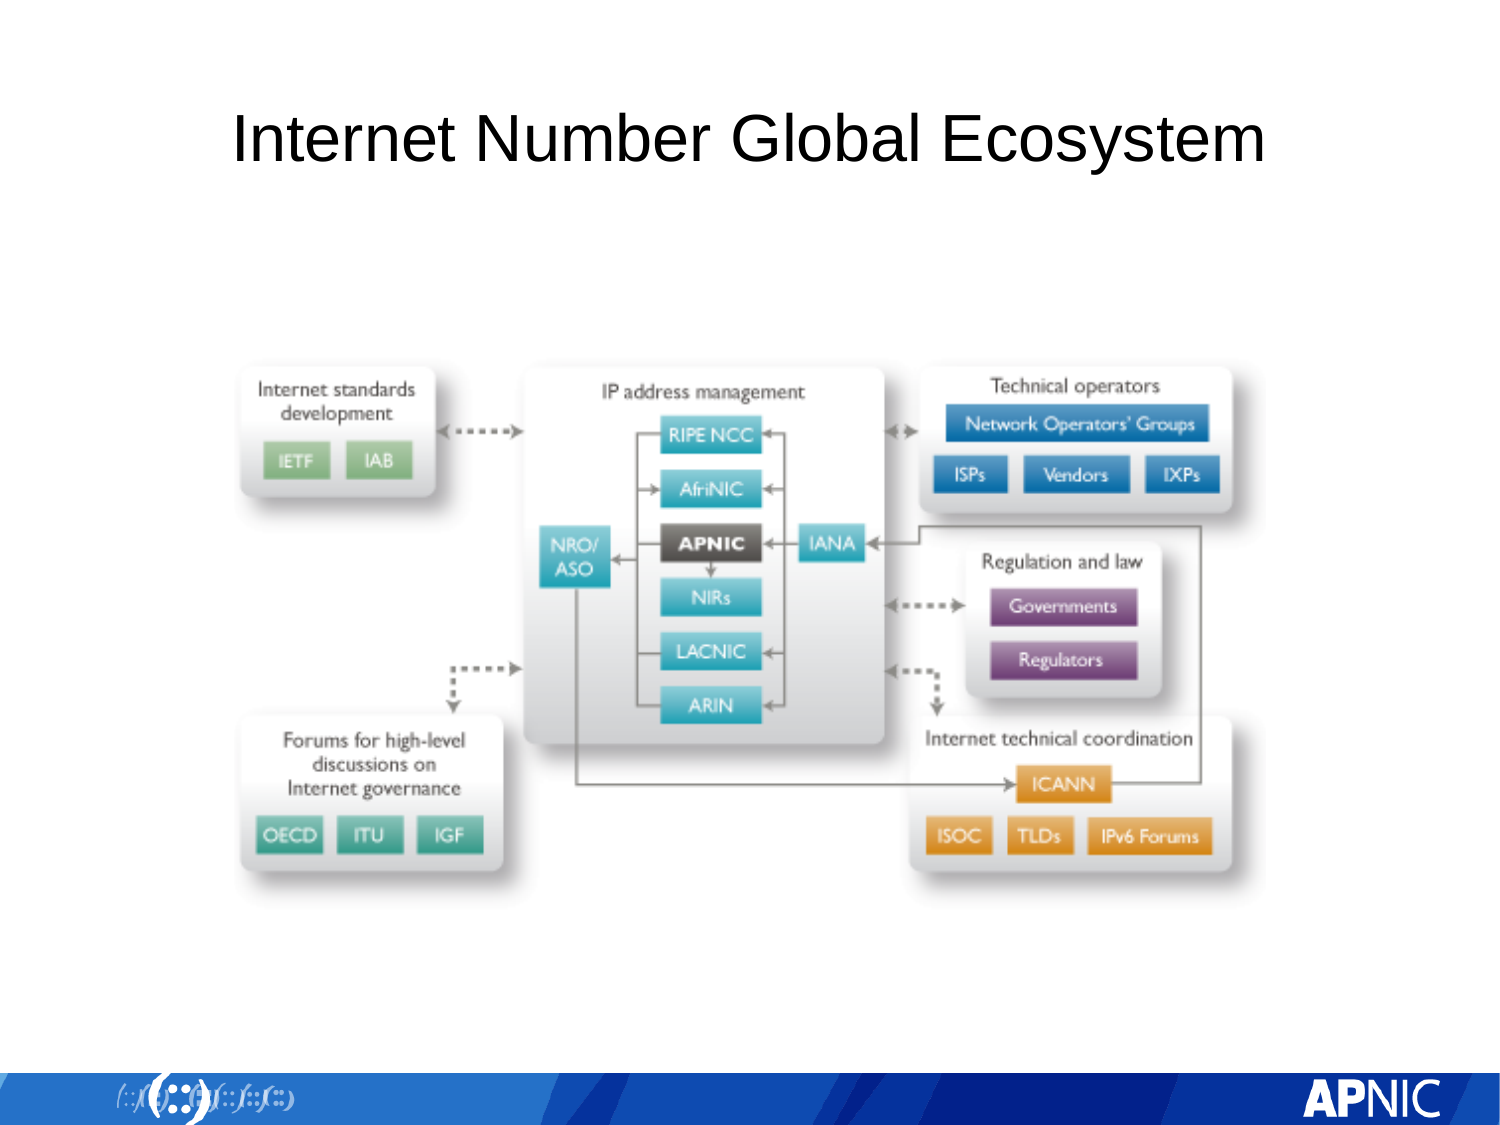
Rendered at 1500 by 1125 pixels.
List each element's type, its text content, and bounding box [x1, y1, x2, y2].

picture [0, 1069, 1500, 1125]
title Internet Number Global Ecosystem [74, 44, 1425, 233]
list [234, 351, 1266, 918]
